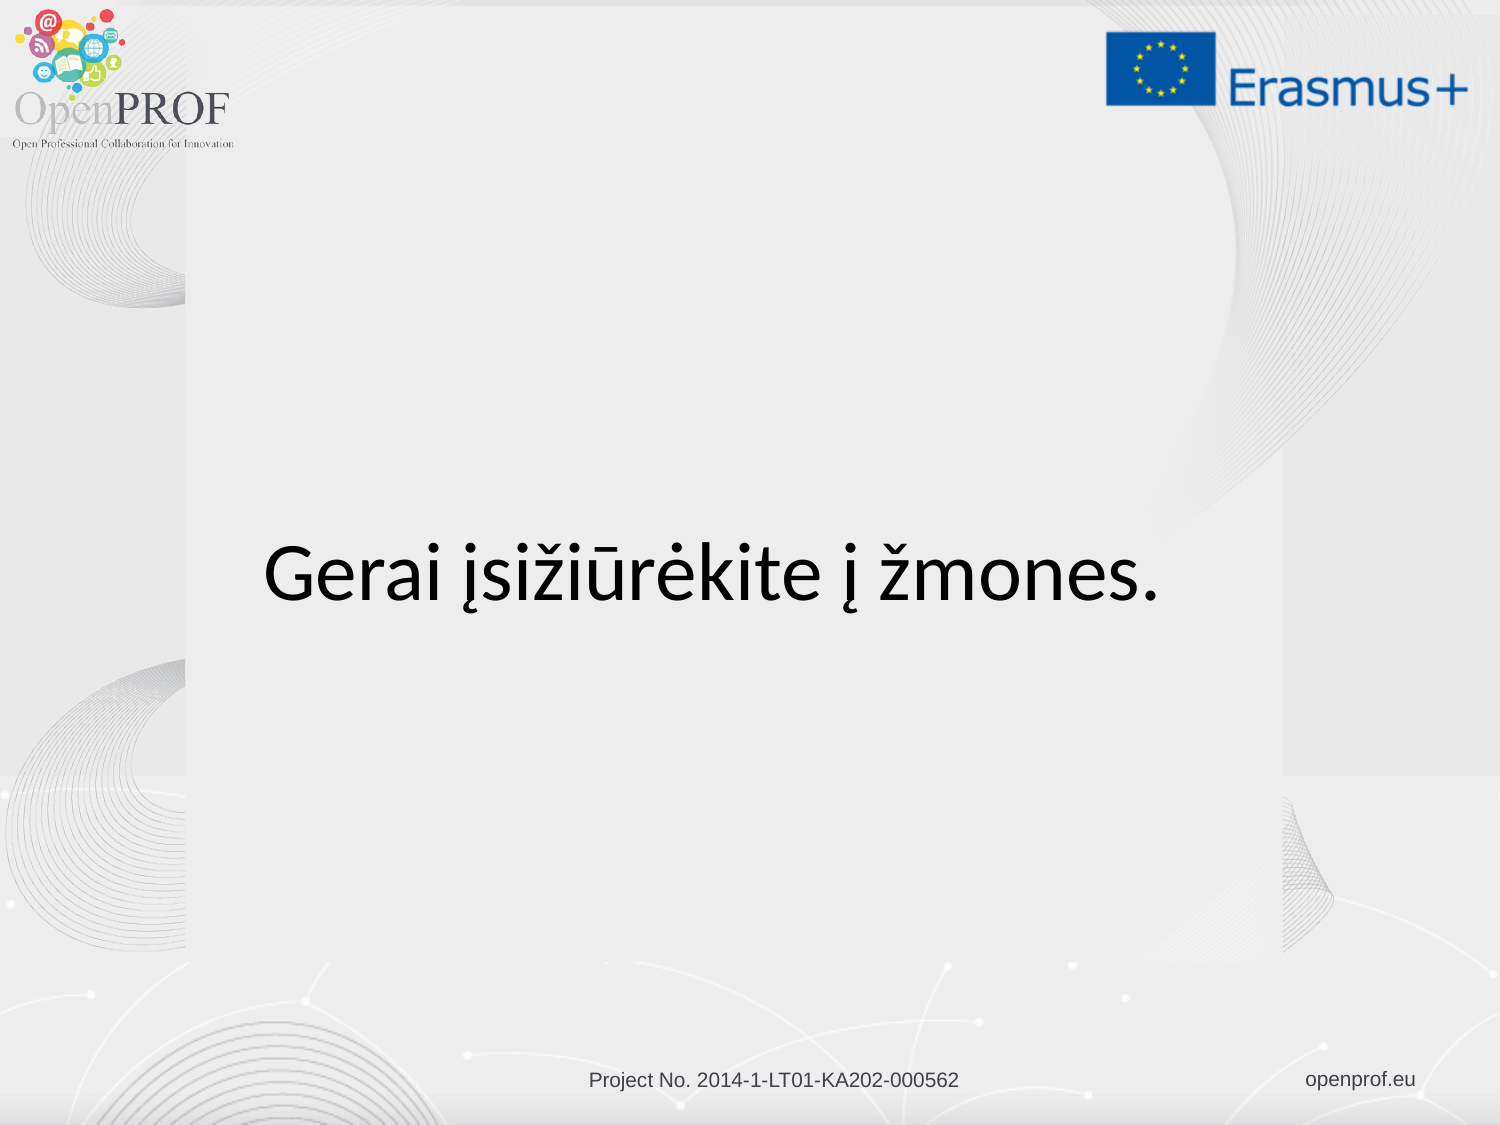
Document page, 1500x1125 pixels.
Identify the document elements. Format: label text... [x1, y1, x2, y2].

text_box Gerai įsižiūrėkite į žmones. [51, 509, 1374, 707]
picture [0, 0, 1500, 1125]
